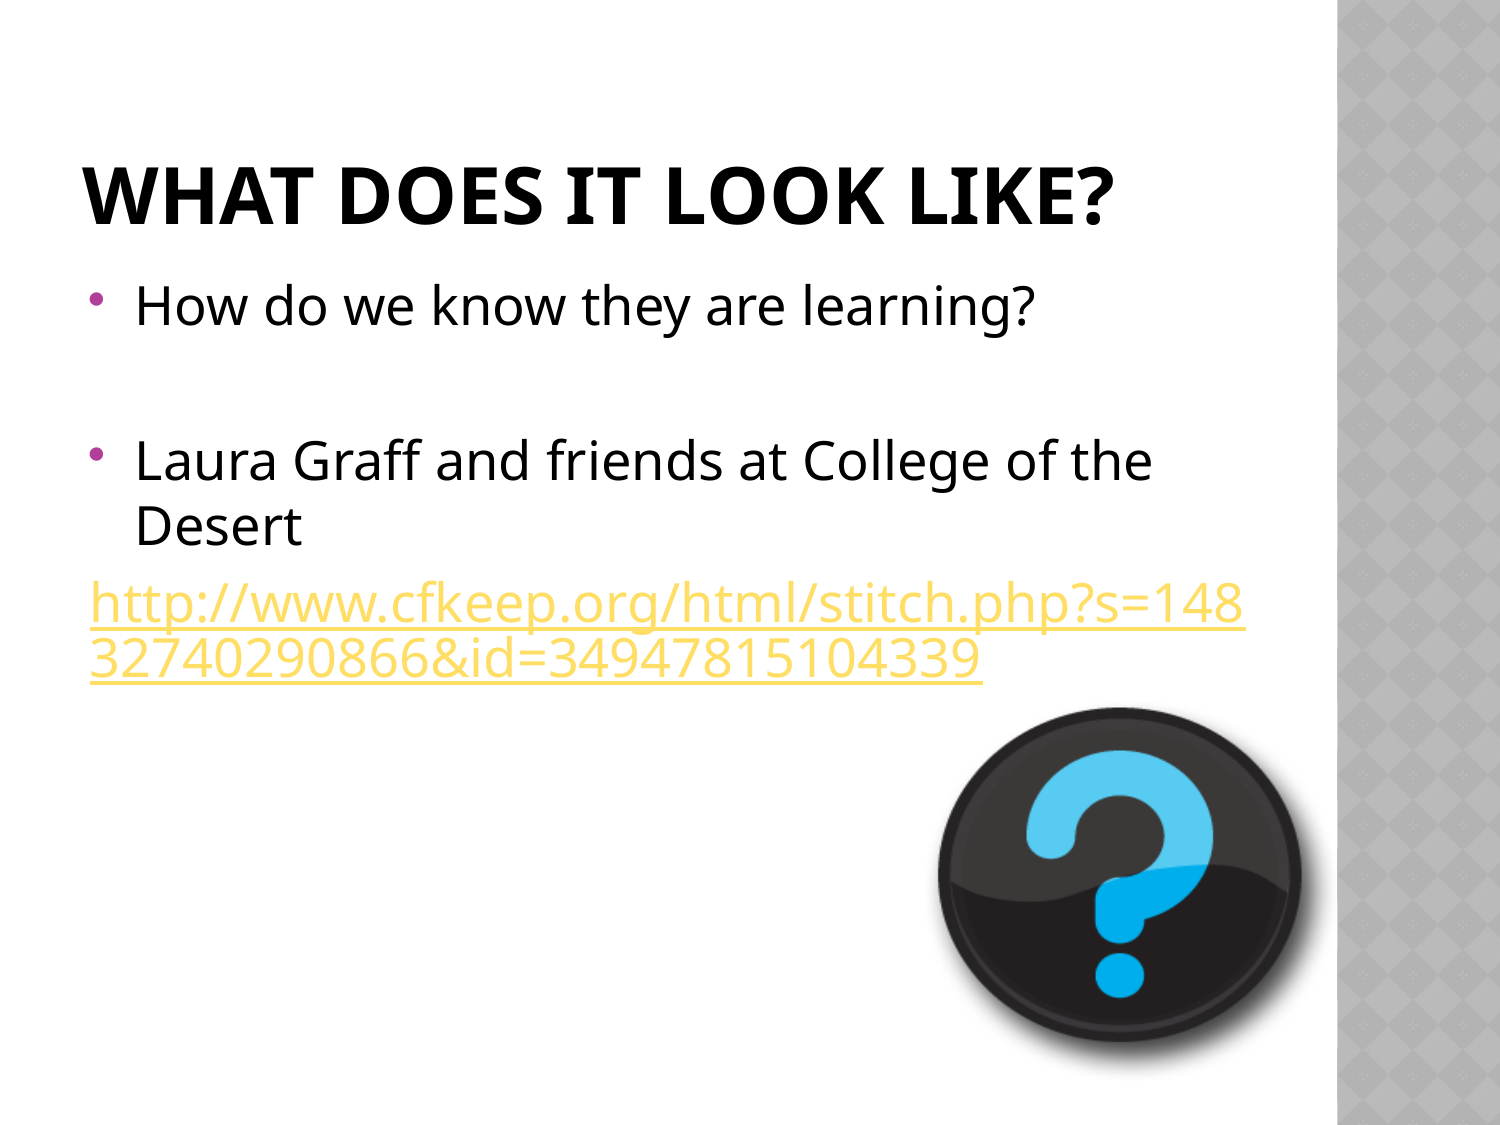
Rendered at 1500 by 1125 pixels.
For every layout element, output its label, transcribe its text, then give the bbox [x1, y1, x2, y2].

picture [886, 662, 1351, 1088]
list How do we know they are learning? Laura Graff and friends at College of the Desert http://www.cfkeep.org/html/stitch.php?s=14832740290866&id=34947815104339 [75, 264, 1263, 1059]
title What does it look like? [75, 52, 1263, 240]
